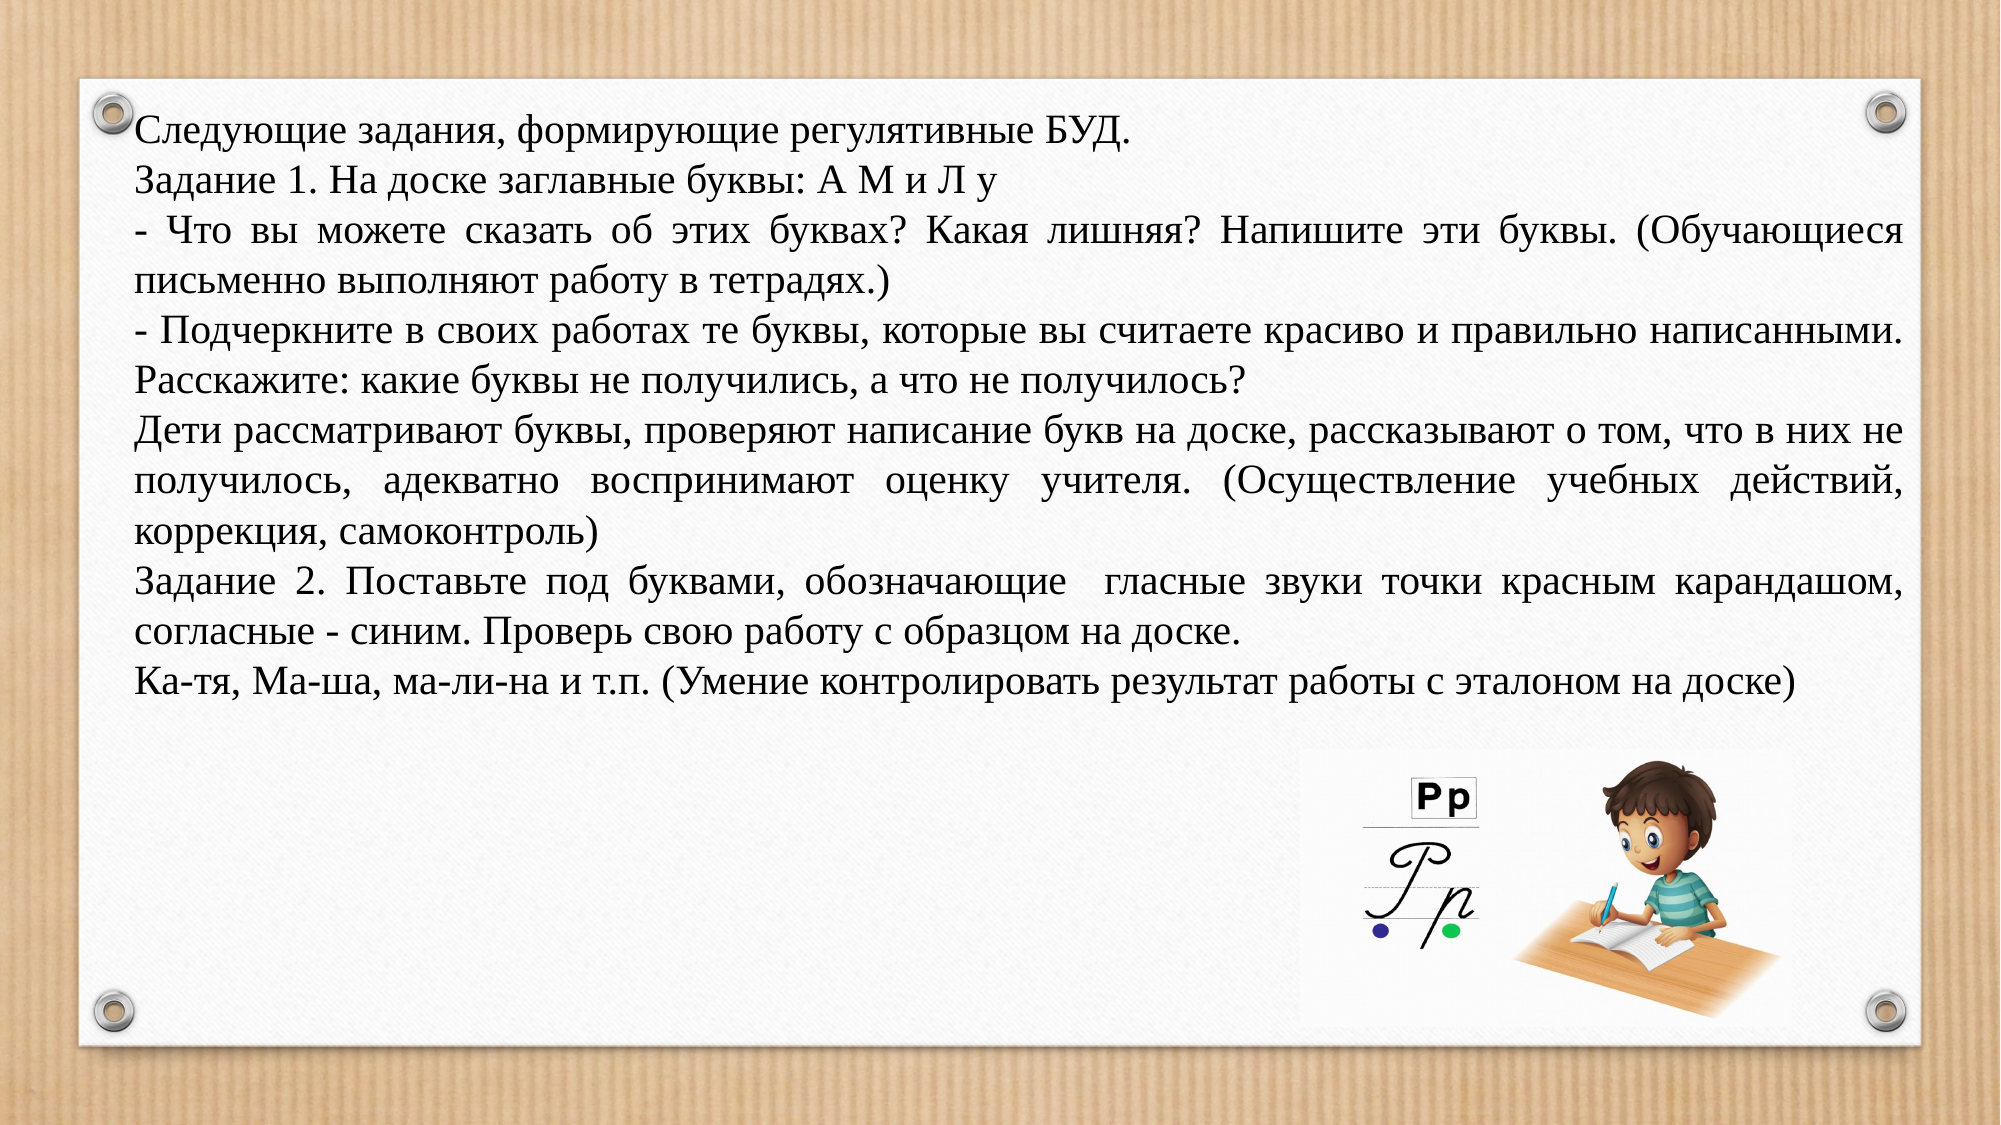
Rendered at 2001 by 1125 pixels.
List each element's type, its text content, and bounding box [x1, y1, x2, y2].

text_box Следующие задания, формирующие регулятивные БУД. Задание 1. На доске заглавные буквы: А М и Л у - Что вы можете сказать об этих буквах? Какая лишняя? Напишите эти буквы. (Обучающиеся письменно выполняют работу в тетрадях.) - Подчеркните в своих работах те буквы, которые вы считаете красиво и правильно написанными. Расскажите: какие буквы не получились, а что не получилось? Дети рассматривают буквы, проверяют написание букв на доске, рассказывают о том, что в них не получилось, адекватно воспринимают оценку учителя. (Осуществление учебных действий, коррекция, самоконтроль) Задание 2. Поставьте под буквами, обозначающие гласные звуки точки красным карандашом, согласные - синим. Проверь свою работу с образцом на доске. Ка-тя, Ма-ша, ма-ли-на и т.п. (Умение контролировать результат работы с эталоном на доске) [119, 94, 1920, 710]
picture [0, 0, 2001, 1125]
